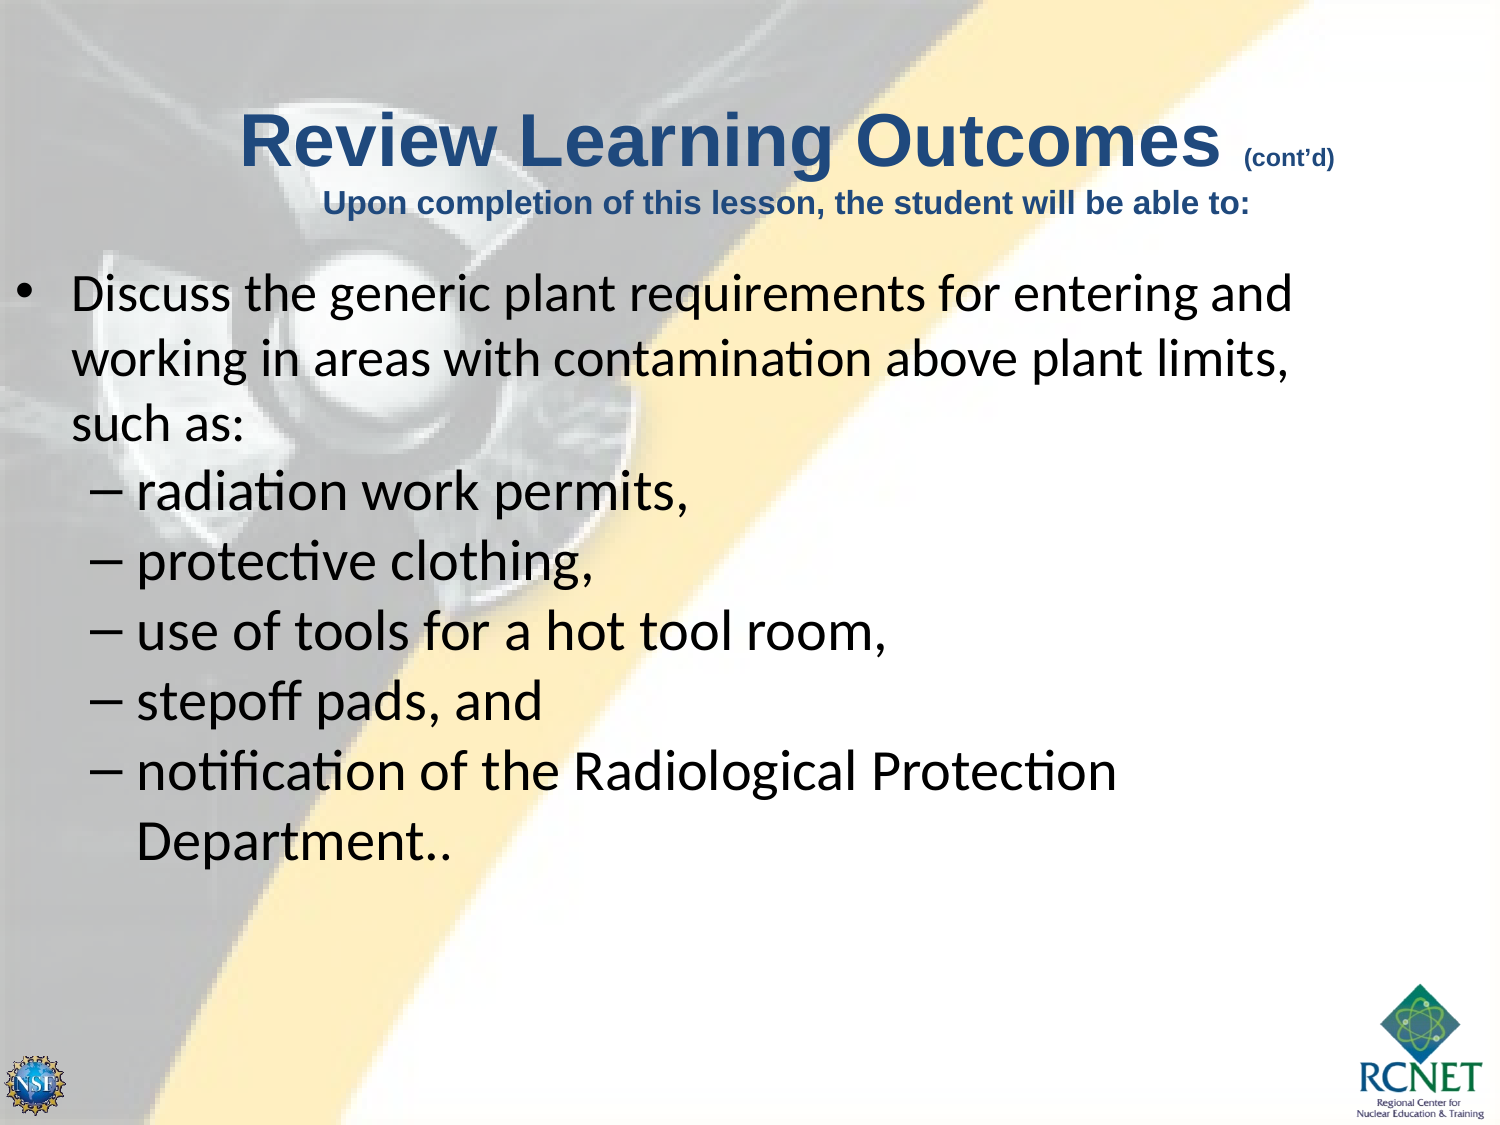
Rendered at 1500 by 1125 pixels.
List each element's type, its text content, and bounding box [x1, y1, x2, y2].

list Discuss the generic plant requirements for entering and working in areas with contamination above plant limits, such as: radiation work permits, protective clothing, use of tools for a hot tool room, stepoff pads, and notification of the Radiological Protection Department.. [0, 249, 1350, 988]
text_box Review Learning Outcomes (cont’d) Upon completion of this lesson, the student will be able to: [200, 62, 1375, 250]
picture [1332, 977, 1500, 1125]
picture [0, 1056, 75, 1116]
